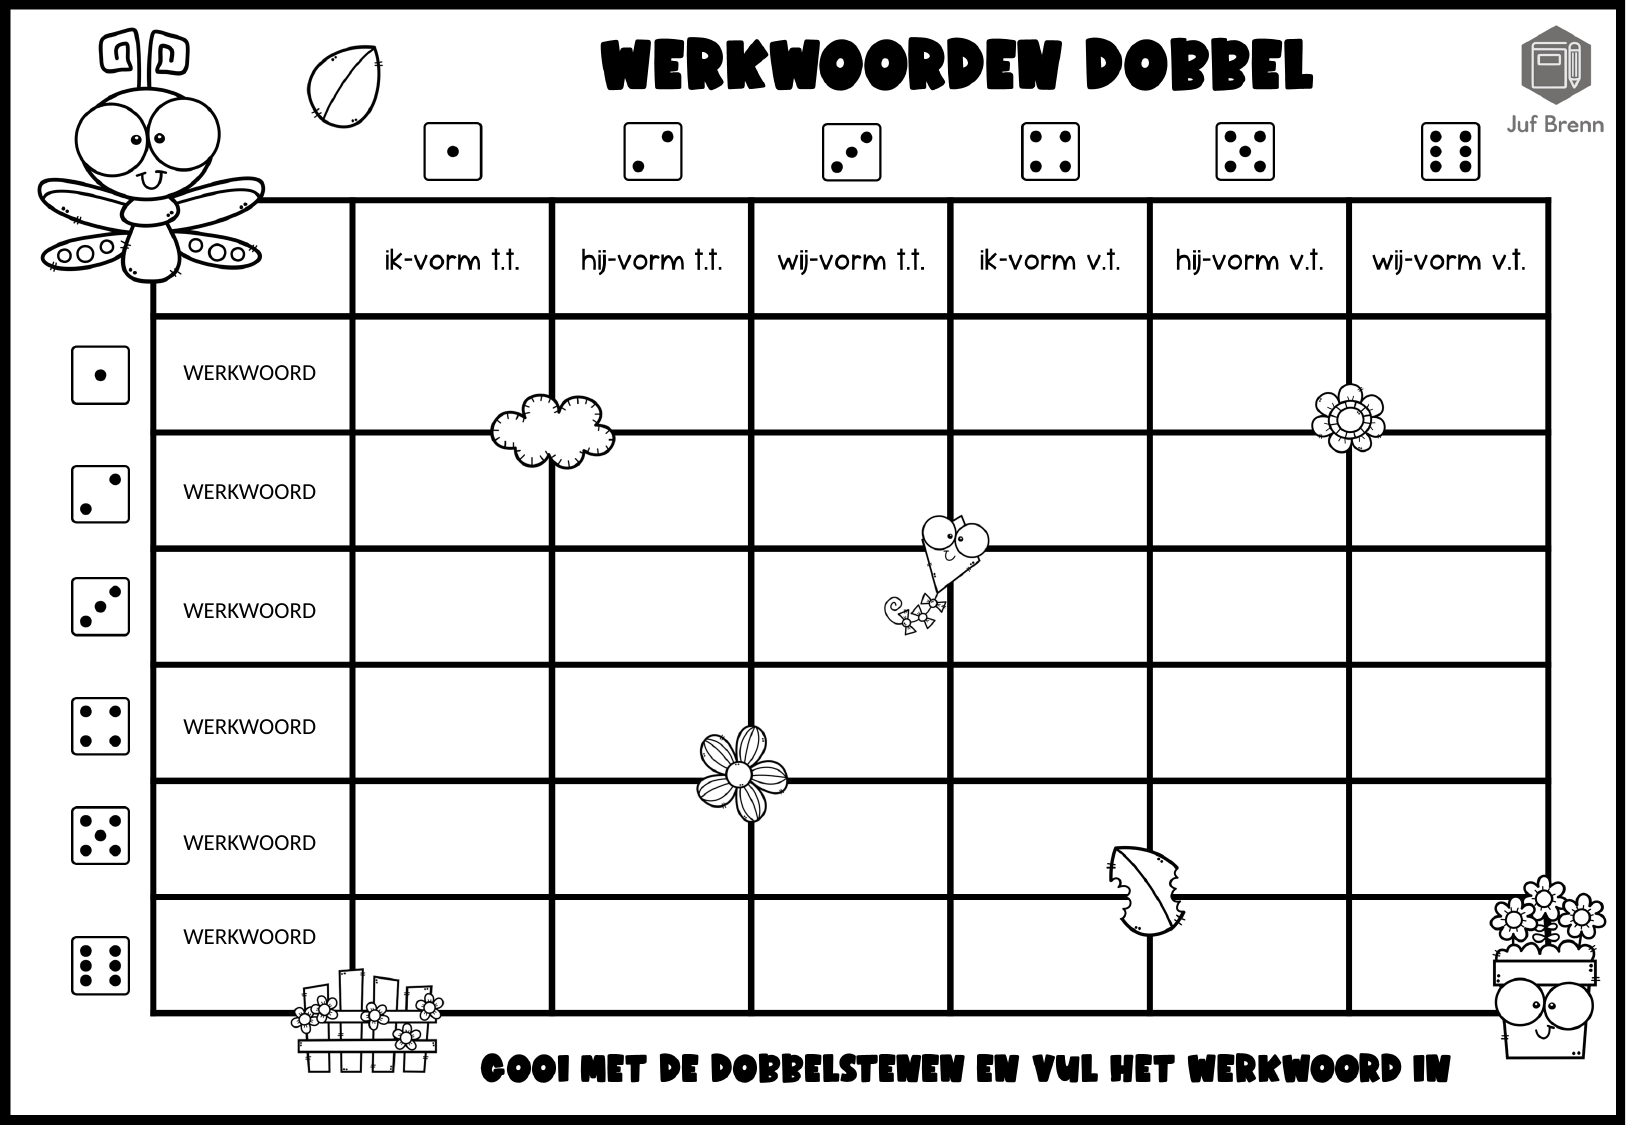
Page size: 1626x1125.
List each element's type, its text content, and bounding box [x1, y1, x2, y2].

text_box WERKWOORD [166, 588, 334, 631]
picture [0, 0, 1626, 1125]
text_box WERKWOORD [166, 819, 334, 863]
text_box WERKWOORD [166, 350, 334, 393]
text_box WERKWOORD [166, 469, 334, 512]
text_box WERKWOORD [166, 914, 334, 957]
text_box WERKWOORD [166, 704, 334, 747]
